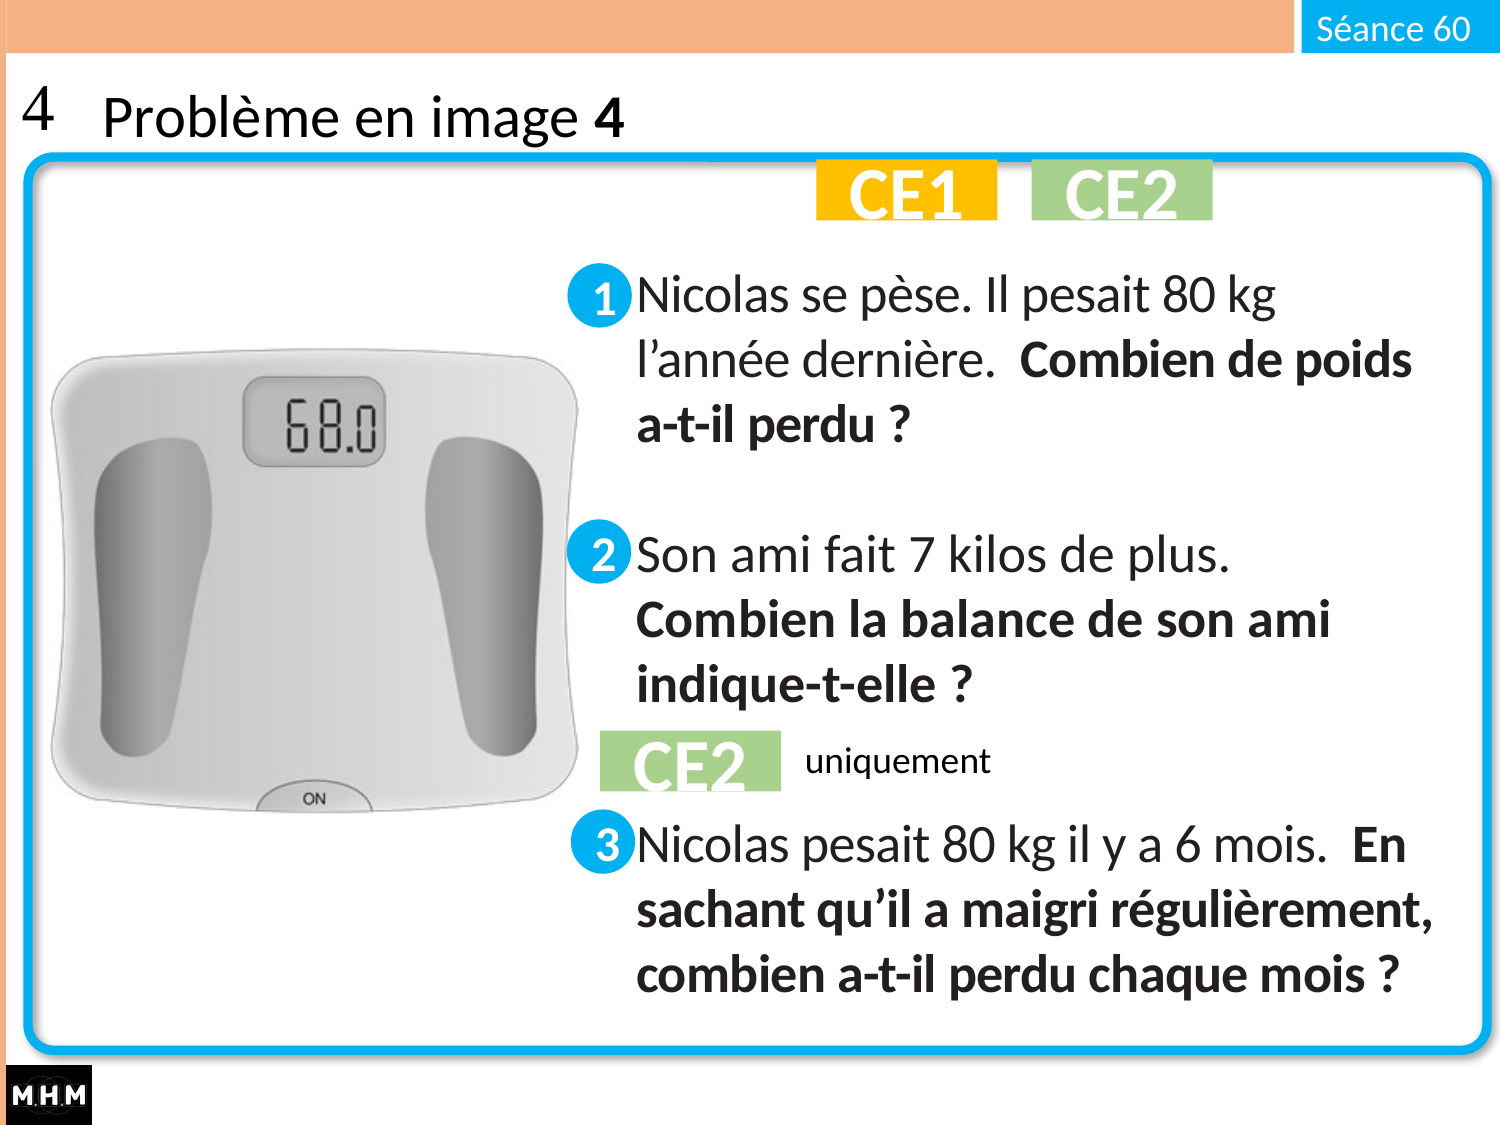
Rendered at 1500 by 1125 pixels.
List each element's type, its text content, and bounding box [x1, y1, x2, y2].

text_box uniquement [776, 707, 1500, 793]
text_box [26, 155, 1489, 1052]
text_box 1 [566, 262, 633, 329]
text_box CE2 [599, 729, 782, 792]
text_box CE1 [815, 158, 998, 221]
text_box 3 [569, 808, 637, 875]
picture [6, 1065, 92, 1125]
picture [50, 347, 579, 815]
title Problème en image 4 [87, 32, 1382, 153]
text_box CE2 [1031, 158, 1214, 221]
text_box Nicolas se pèse. Il pesait 80 kg l’année dernière. Combien de poids a-t-il perdu ? Son ami fait 7 kilos de plus. Combien la balance de son ami indique-t-elle ? Nicolas pesait 80 kg il y a 6 mois. En sachant qu’il a maigri régulièrement, combien a-t-il perdu chaque mois ? [621, 792, 1450, 1004]
text_box 2 [579, 518, 633, 585]
text_box Nicolas se pèse. Il pesait 80 kg l’année dernière. Combien de poids a-t-il perdu ? Son ami fait 7 kilos de plus. Combien la balance de son ami indique-t-elle ? Nicolas pesait 80 kg il y a 6 mois. En sachant qu’il a maigri régulièrement, combien a-t-il perdu chaque mois ? [621, 251, 1450, 729]
